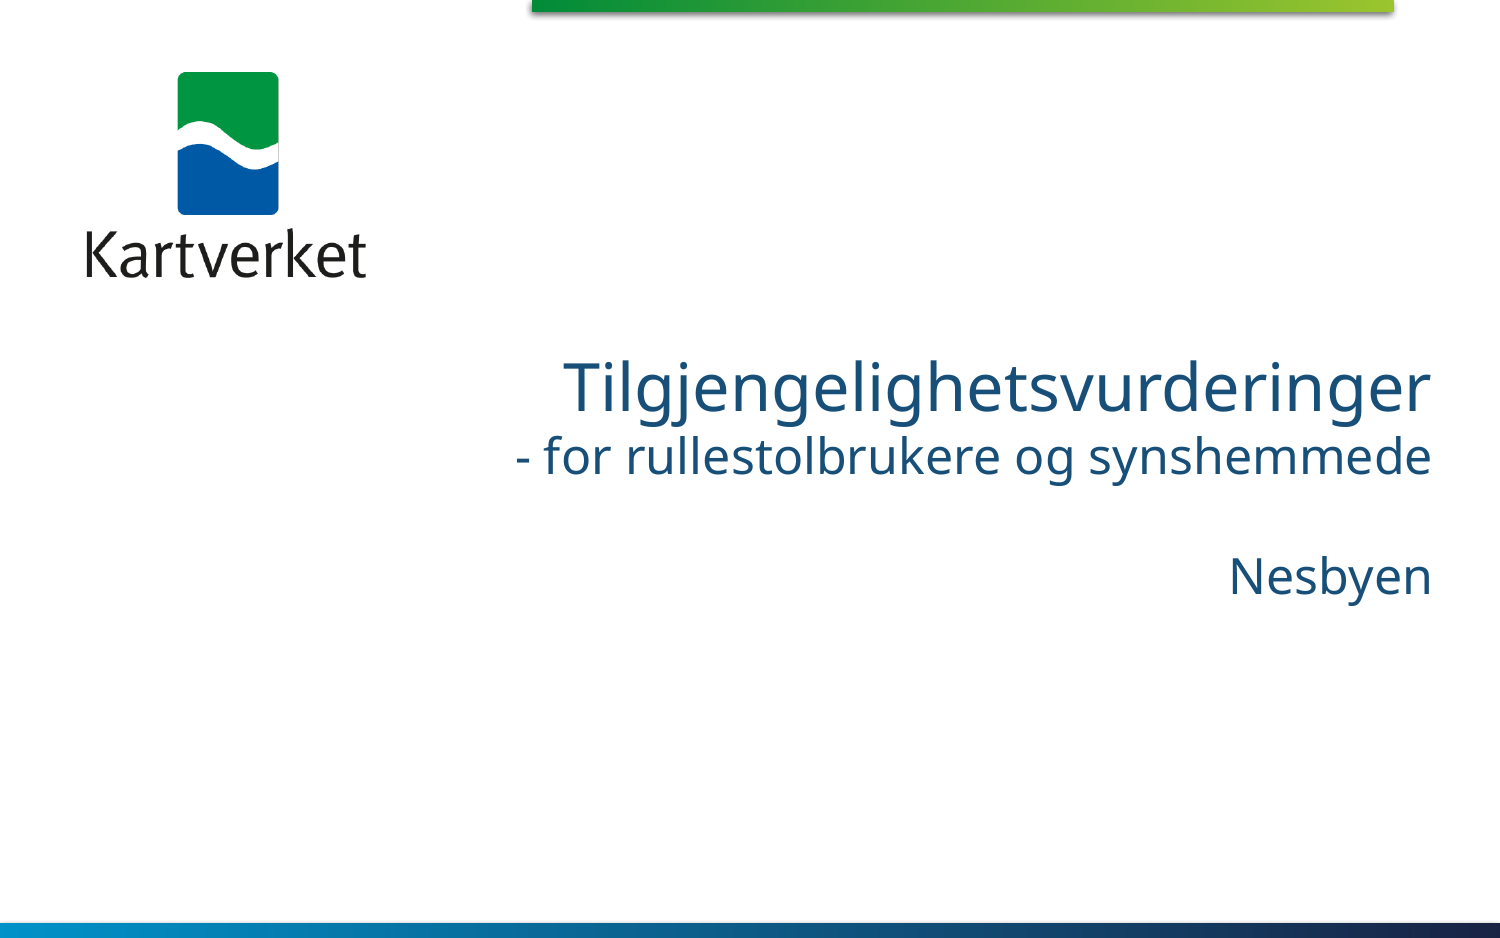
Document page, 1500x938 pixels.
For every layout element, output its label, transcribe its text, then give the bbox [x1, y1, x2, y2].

text_box Tilgjengelighetsvurderinger - for rullestolbrukere og synshemmede Nesbyen [66, 337, 1449, 613]
